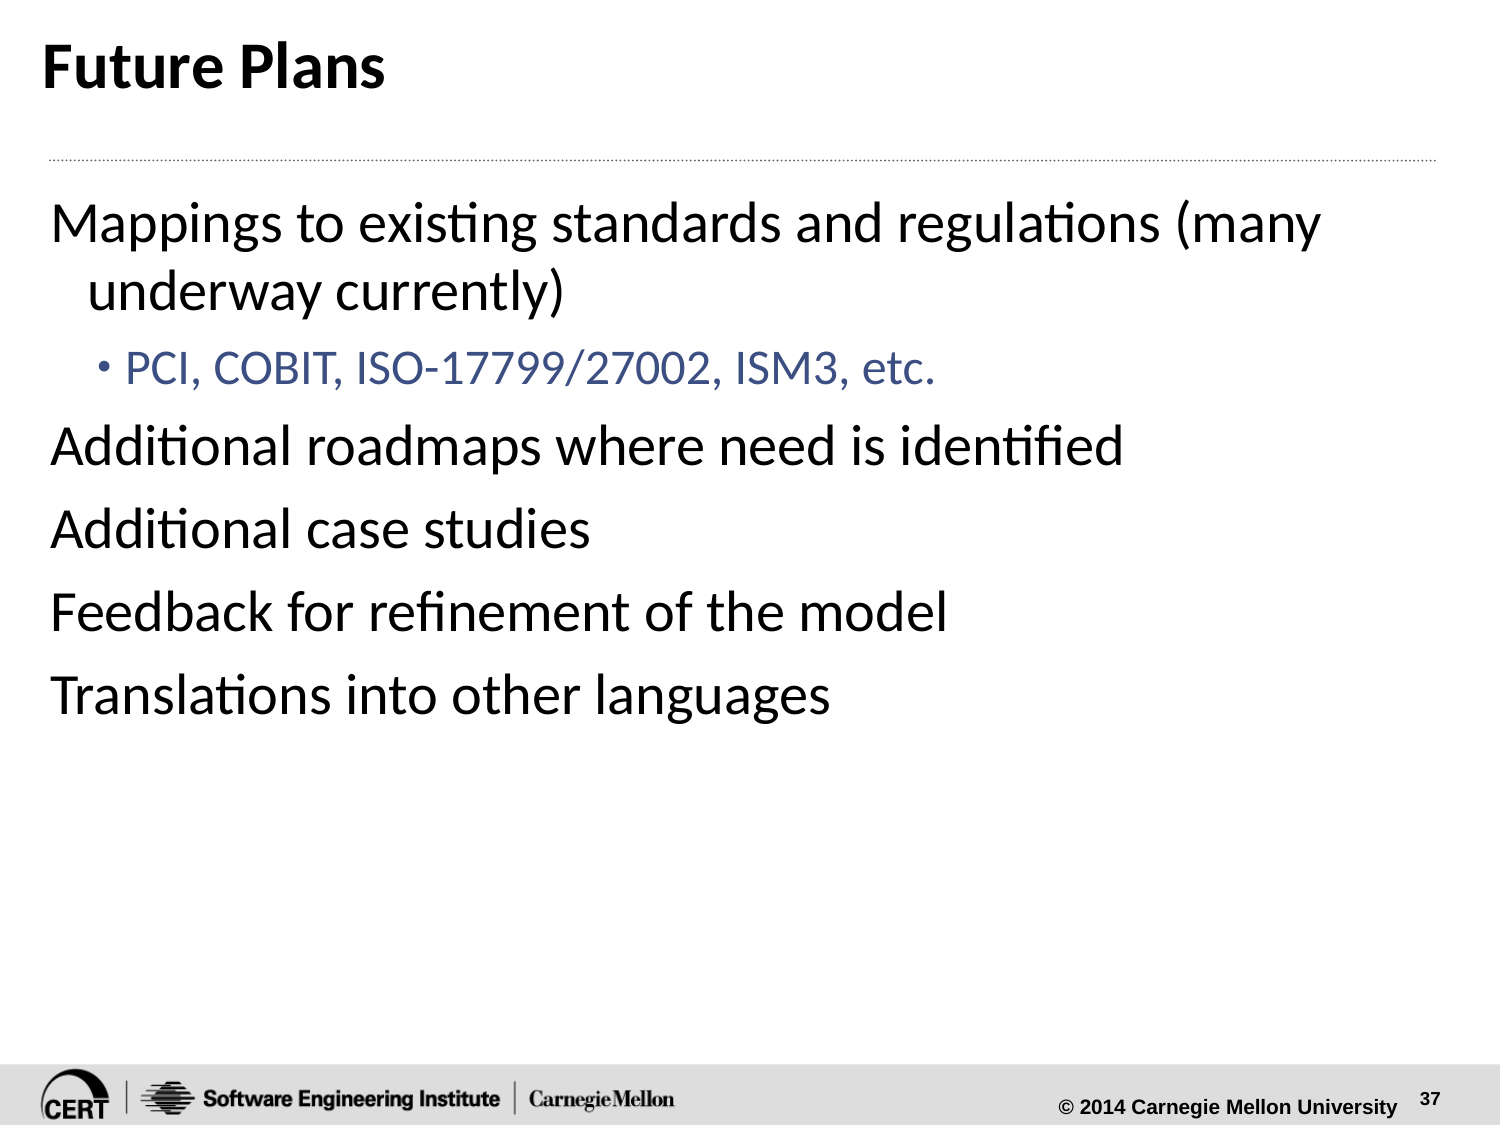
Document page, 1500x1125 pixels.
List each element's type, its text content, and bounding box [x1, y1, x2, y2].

picture [24, 1065, 688, 1125]
list Mappings to existing standards and regulations (many underway currently) PCI, COBIT, ISO-17799/27002, ISM3, etc. Additional roadmaps where need is identified Additional case studies Feedback for refinement of the model Translations into other languages [49, 187, 1438, 1001]
title Future Plans [42, 37, 1434, 155]
